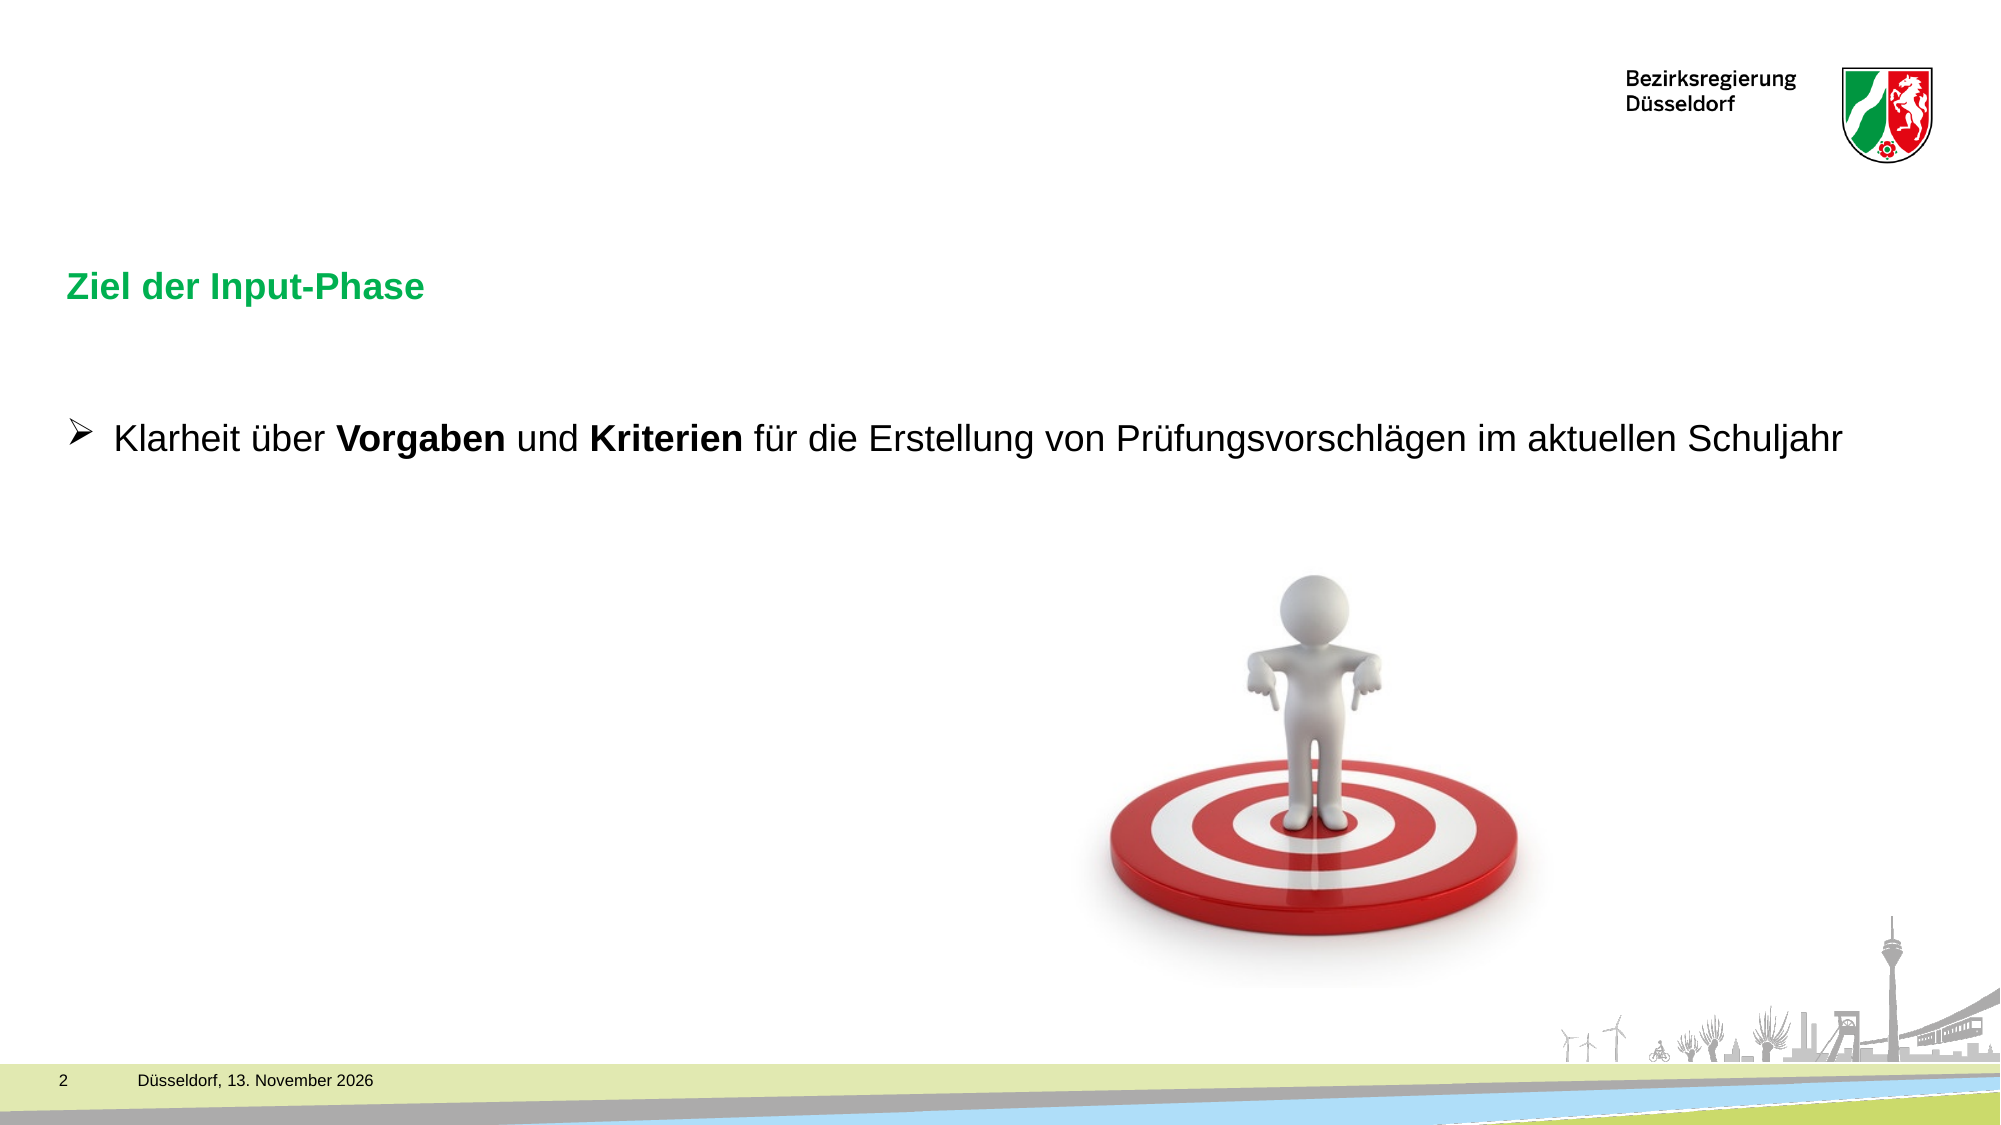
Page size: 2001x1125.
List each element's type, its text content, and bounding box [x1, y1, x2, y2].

picture [1625, 66, 1933, 164]
footer Düsseldorf, 15. November 2023 [137, 1070, 595, 1125]
title Ziel der Input-Phase [66, 231, 1933, 338]
picture [0, 526, 2000, 1125]
list Klarheit über Vorgaben und Kriterien für die Erstellung von Prüfungsvorschlägen im aktuellen Schuljahr [66, 361, 1933, 905]
slide_number 2 [58, 1070, 123, 1125]
